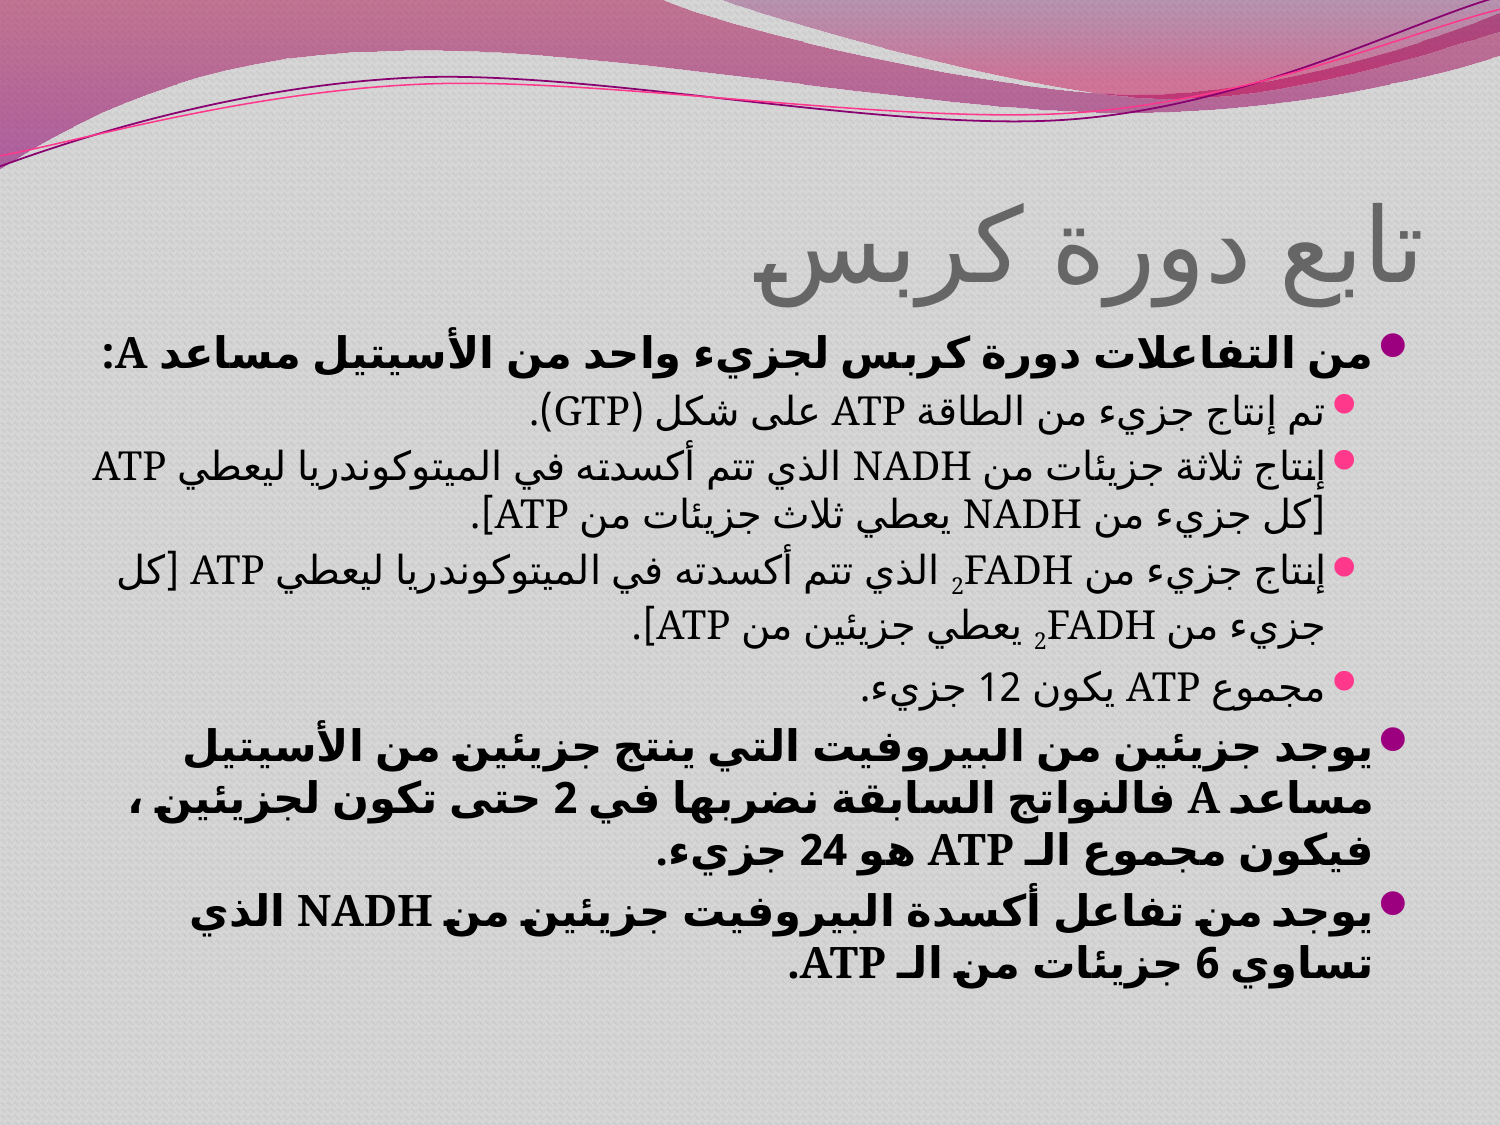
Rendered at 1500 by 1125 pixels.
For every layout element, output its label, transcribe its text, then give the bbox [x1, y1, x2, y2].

title تابع دورة كربس [75, 115, 1425, 303]
list من التفاعلات دورة كربس لجزيء واحد من الأسيتيل مساعد A: تم إنتاج جزيء من الطاقة ATP على شكل (GTP). إنتاج ثلاثة جزيئات من NADH الذي تتم أكسدته في الميتوكوندريا ليعطي ATP [كل جزيء من NADH يعطي ثلاث جزيئات من ATP]. إنتاج جزيء من 2FADH الذي تتم أكسدته في الميتوكوندريا ليعطي ATP [كل جزيء من 2FADH يعطي جزيئين من ATP]. مجموع ATP يكون 12 جزيء. يوجد جزيئين من البيروفيت التي ينتج جزيئين من الأسيتيل مساعد A فالنواتج السابقة نضربها في 2 حتى تكون لجزيئين ، فيكون مجموع الـ ATP هو 24 جزيء. يوجد من تفاعل أكسدة البيروفيت جزيئين من NADH الذي تساوي 6 جزيئات من الـ ATP. [75, 317, 1425, 1038]
